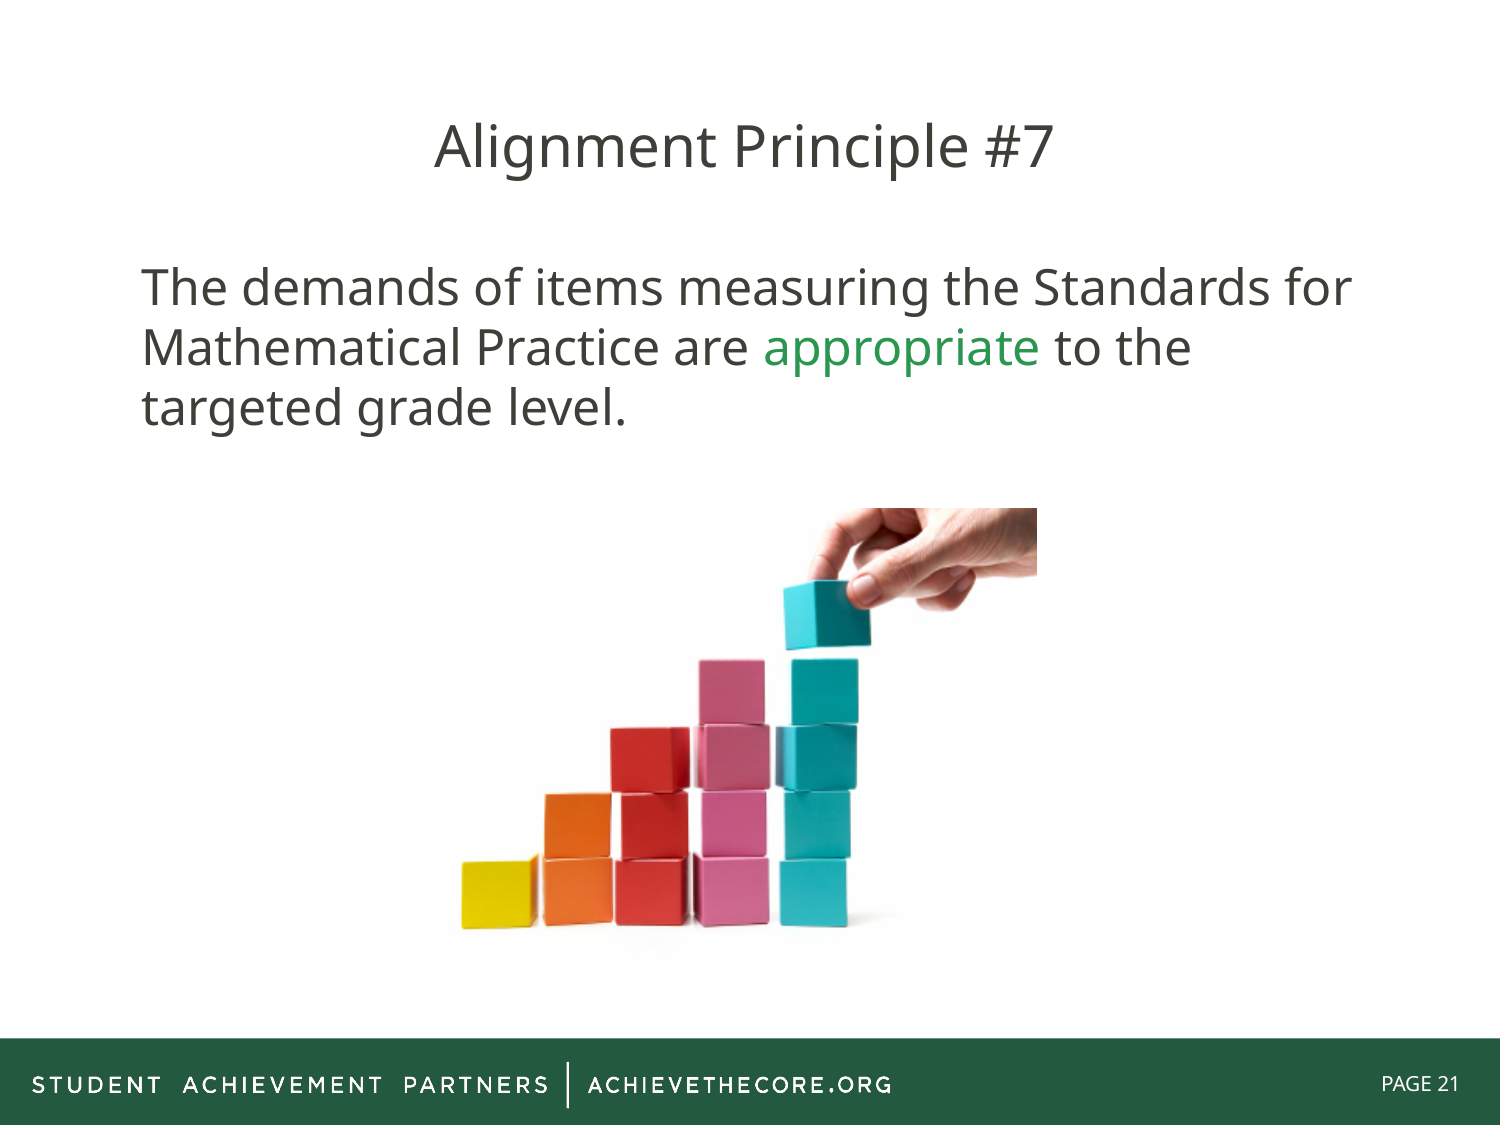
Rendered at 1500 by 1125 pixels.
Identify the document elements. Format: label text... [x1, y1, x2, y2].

list The demands of items measuring the Standards for Mathematical Practice are appropriate to the targeted grade level. [70, 240, 1421, 451]
picture [400, 508, 1038, 971]
title Alignment Principle #7 [70, 50, 1421, 238]
picture [12, 1055, 911, 1112]
